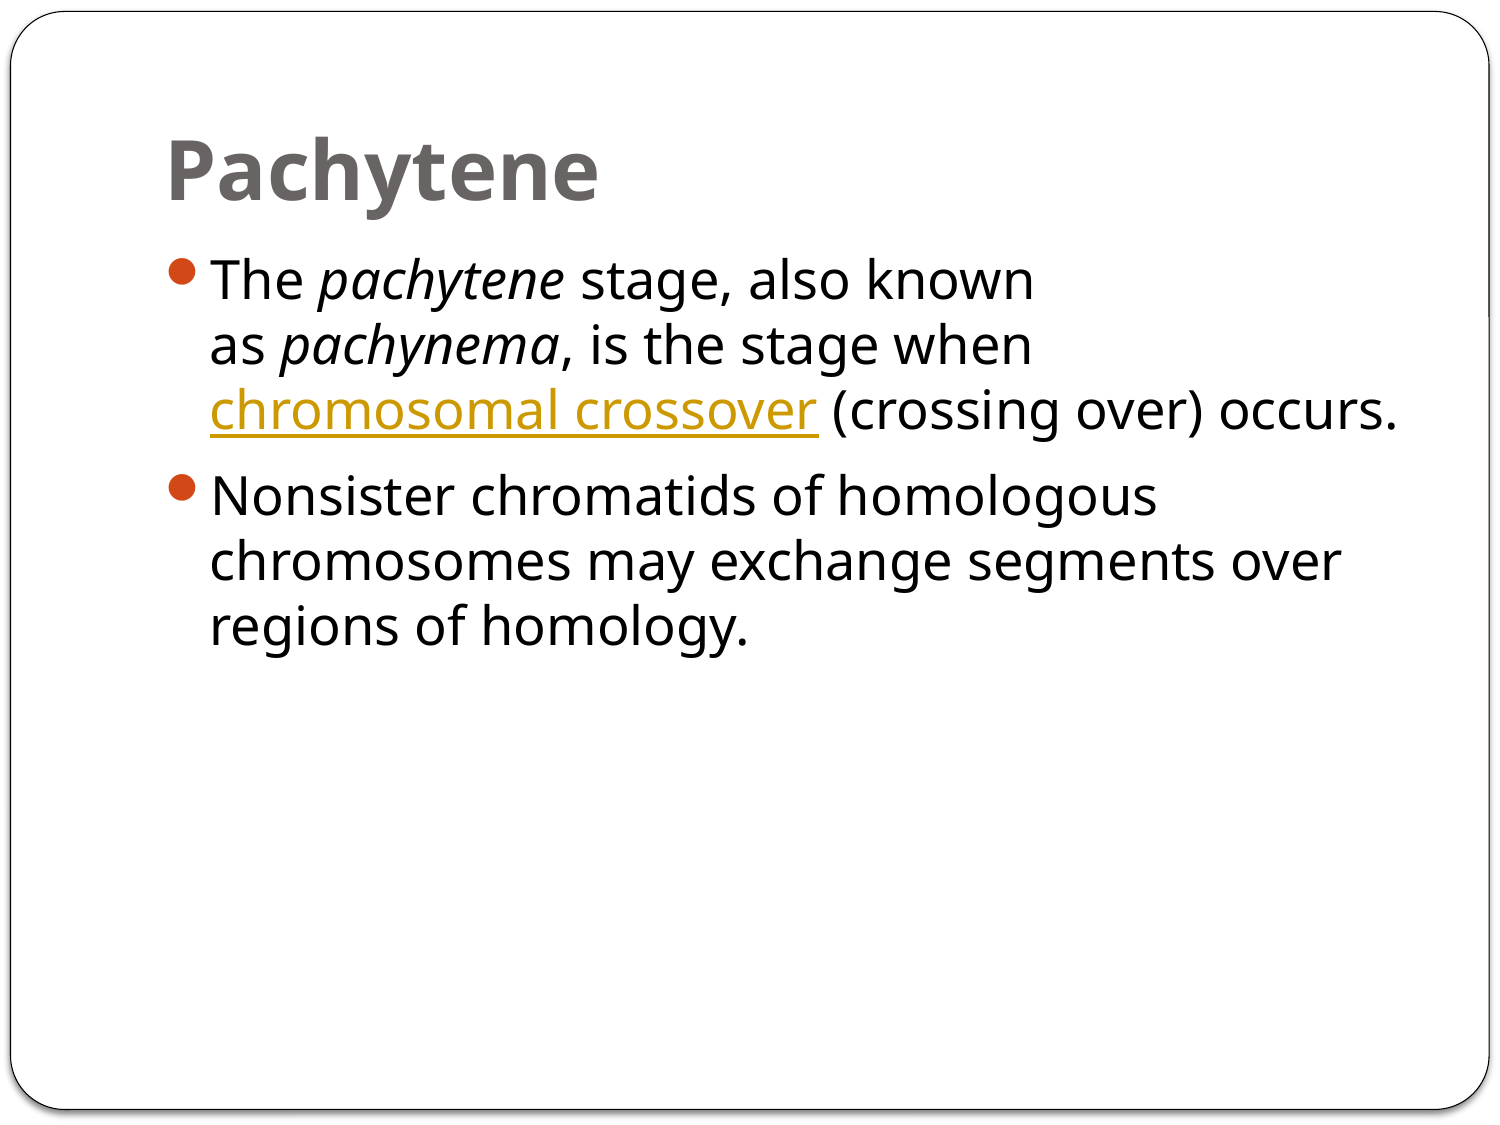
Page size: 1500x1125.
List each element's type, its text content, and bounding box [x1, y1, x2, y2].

title Pachytene [150, 45, 1425, 233]
list The pachytene stage, also known as pachynema, is the stage when chromosomal crossover (crossing over) occurs. Nonsister chromatids of homologous chromosomes may exchange segments over regions of homology. [150, 237, 1425, 988]
